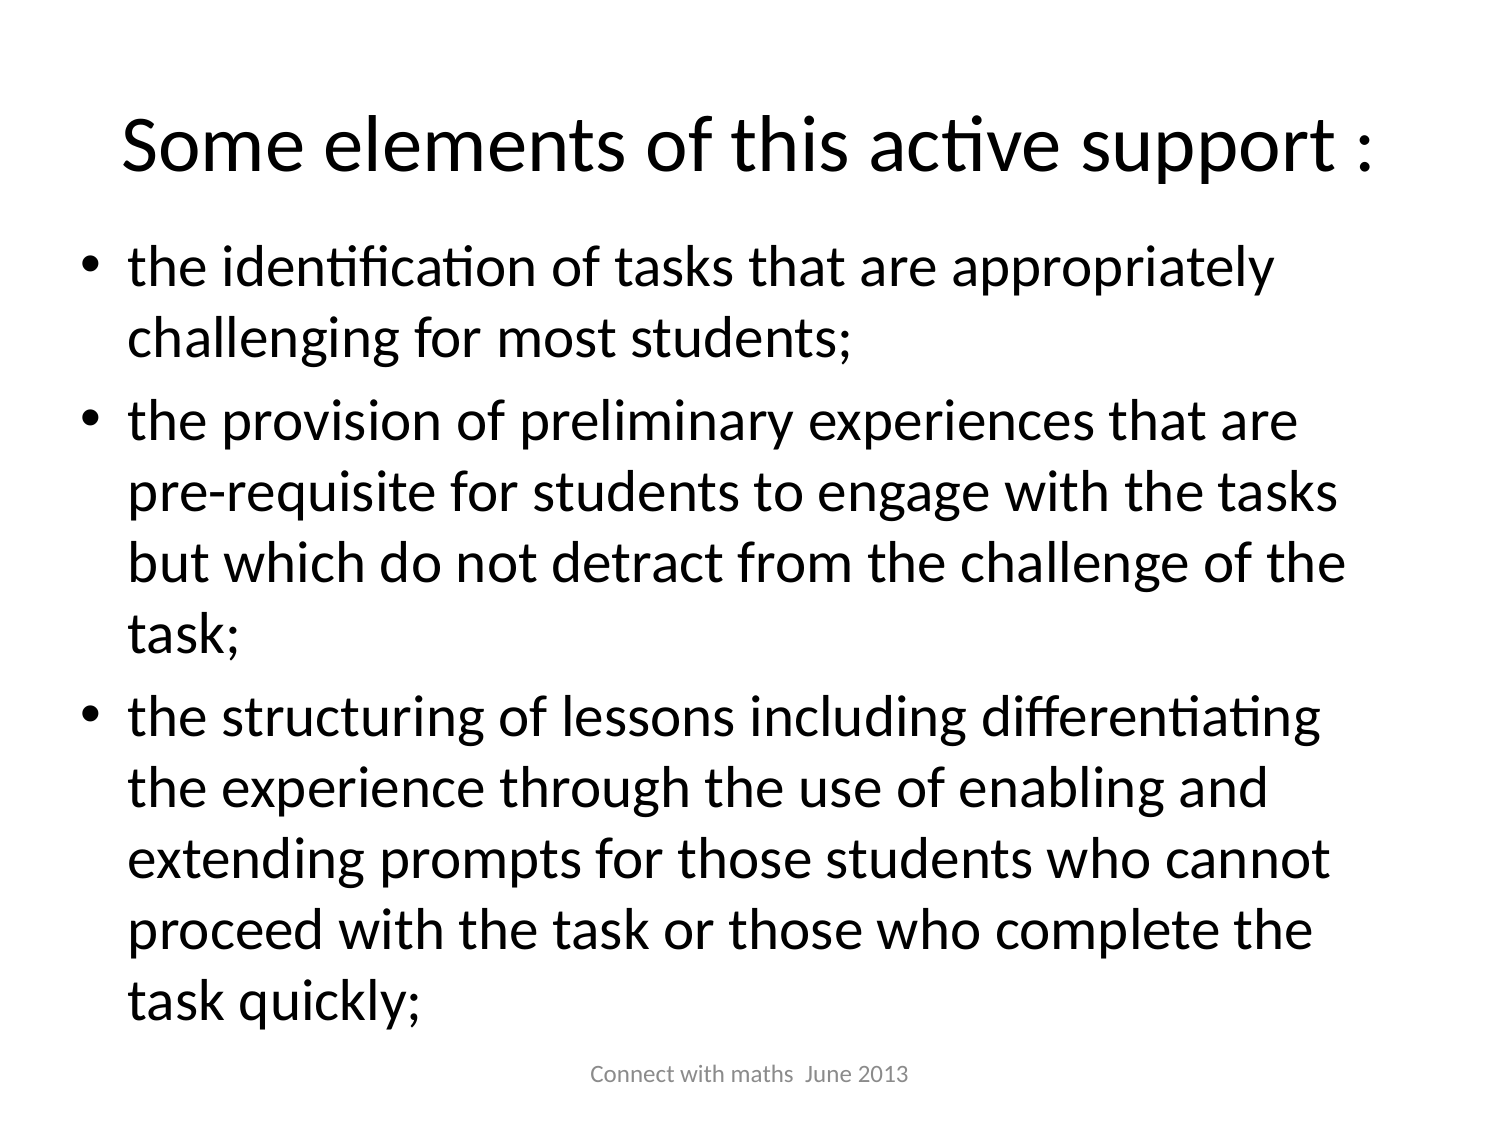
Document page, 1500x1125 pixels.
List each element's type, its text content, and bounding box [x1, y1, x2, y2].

footer Connect with maths June 2013 [512, 1042, 988, 1103]
list the identification of tasks that are appropriately challenging for most students; the provision of preliminary experiences that are pre-requisite for students to engage with the tasks but which do not detract from the challenge of the task; the structuring of lessons including differentiating the experience through the use of enabling and extending prompts for those students who cannot proceed with the task or those who complete the task quickly; [64, 219, 1425, 1047]
title Some elements of this active support : [75, 45, 1425, 219]
